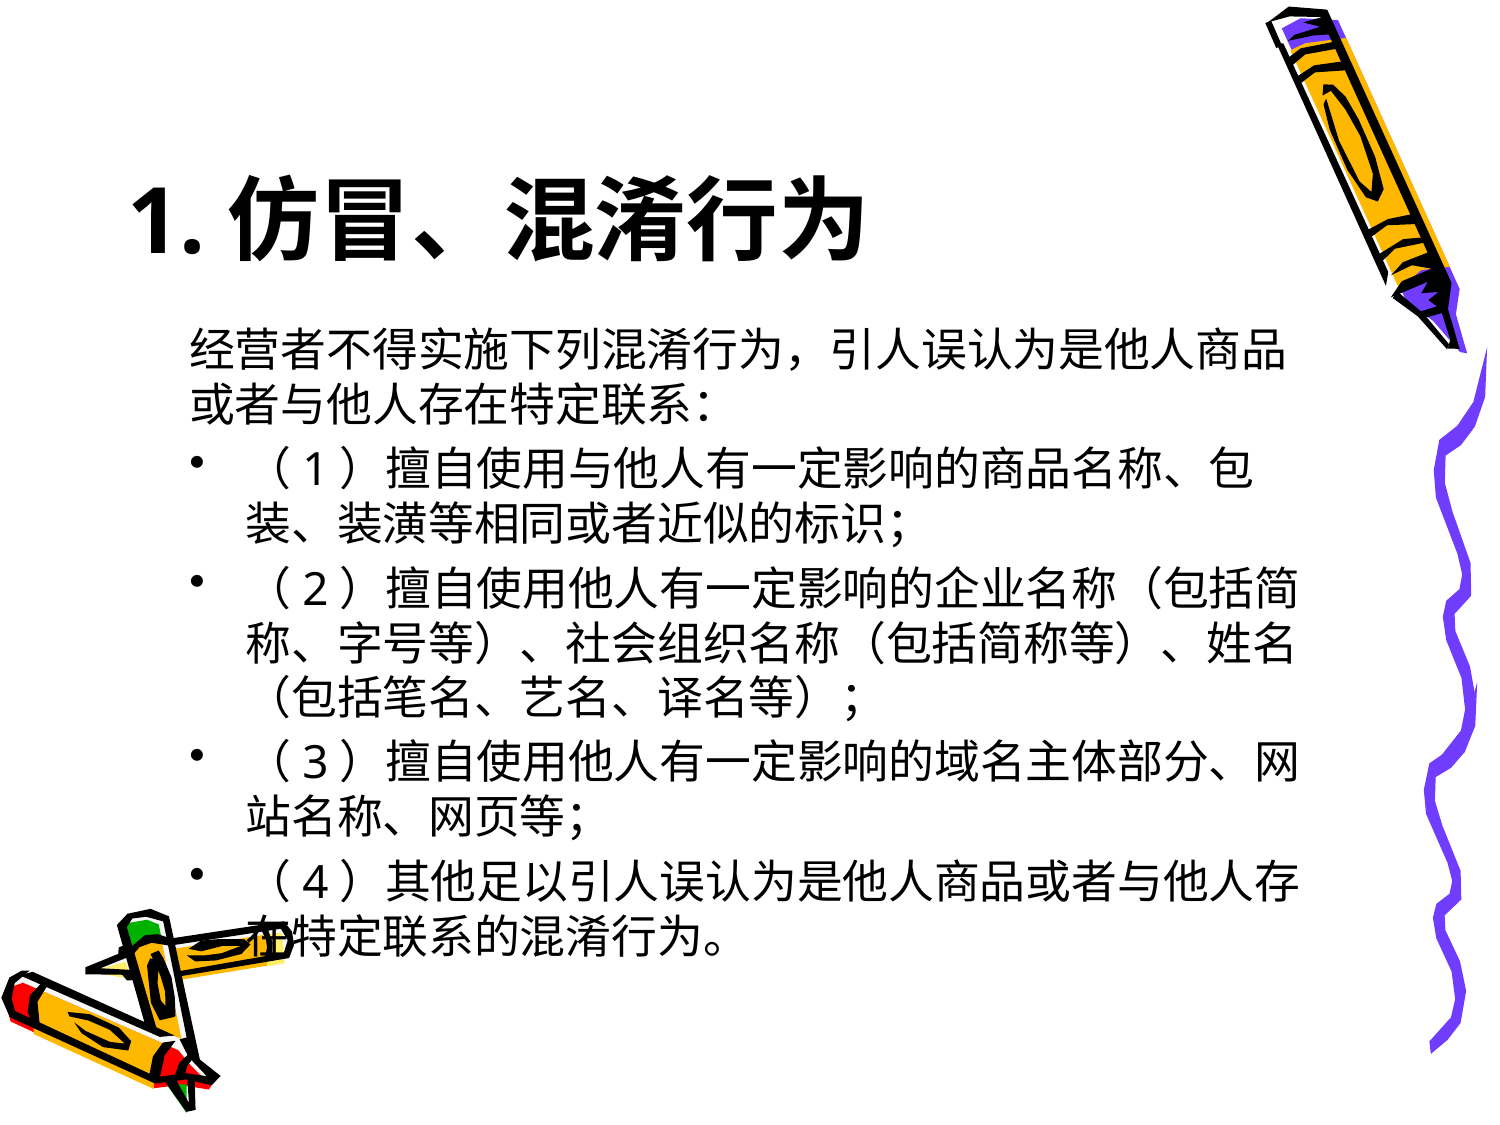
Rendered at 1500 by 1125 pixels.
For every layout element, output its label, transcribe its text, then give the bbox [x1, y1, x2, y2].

title 1.仿冒、混淆行为 [112, 24, 1240, 280]
list 经营者不得实施下列混淆行为，引人误认为是他人商品或者与他人存在特定联系： （1）擅自使用与他人有一定影响的商品名称、包装、装潢等相同或者近似的标识； （2）擅自使用他人有一定影响的企业名称（包括简称、字号等）、社会组织名称（包括简称等）、姓名（包括笔名、艺名、译名等）； （3）擅自使用他人有一定影响的域名主体部分、网站名称、网页等； （4）其他足以引人误认为是他人商品或者与他人存在特定联系的混淆行为。 [174, 313, 1333, 1026]
